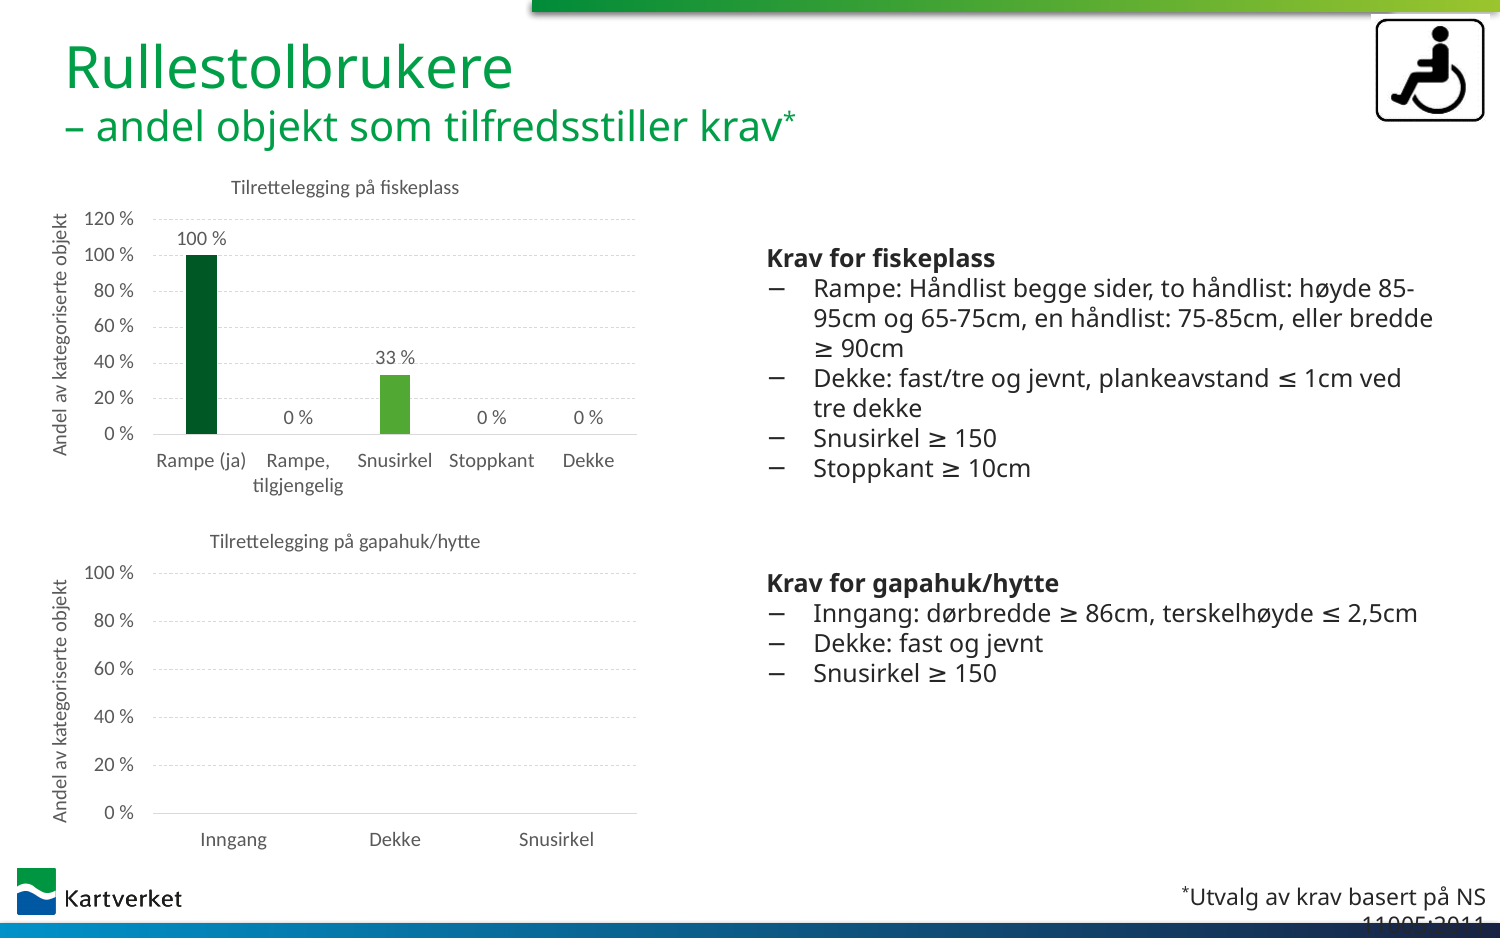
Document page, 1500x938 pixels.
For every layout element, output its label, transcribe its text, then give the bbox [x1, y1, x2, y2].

text_box Krav for gapahuk/hytte Inngang: dørbredde ≥ 86cm, terskelhøyde ≤ 2,5cm Dekke: fast og jevnt Snusirkel ≥ 150 [751, 560, 1452, 695]
picture [41, 166, 650, 505]
text_box Rullestolbrukere – andel objekt som tilfredsstiller krav* [49, 29, 1431, 158]
text_box *Utvalg av krav basert på NS 11005:2011 [1068, 873, 1500, 938]
picture [41, 520, 650, 859]
picture [1371, 13, 1491, 127]
text_box Krav for fiskeplass Rampe: Håndlist begge sider, to håndlist: høyde 85-95cm og 65-75cm, en håndlist: 75-85cm, eller bredde ≥ 90cm Dekke: fast/tre og jevnt, plankeavstand ≤ 1cm ved tre dekke Snusirkel ≥ 150 Stoppkant ≥ 10cm [751, 235, 1452, 490]
